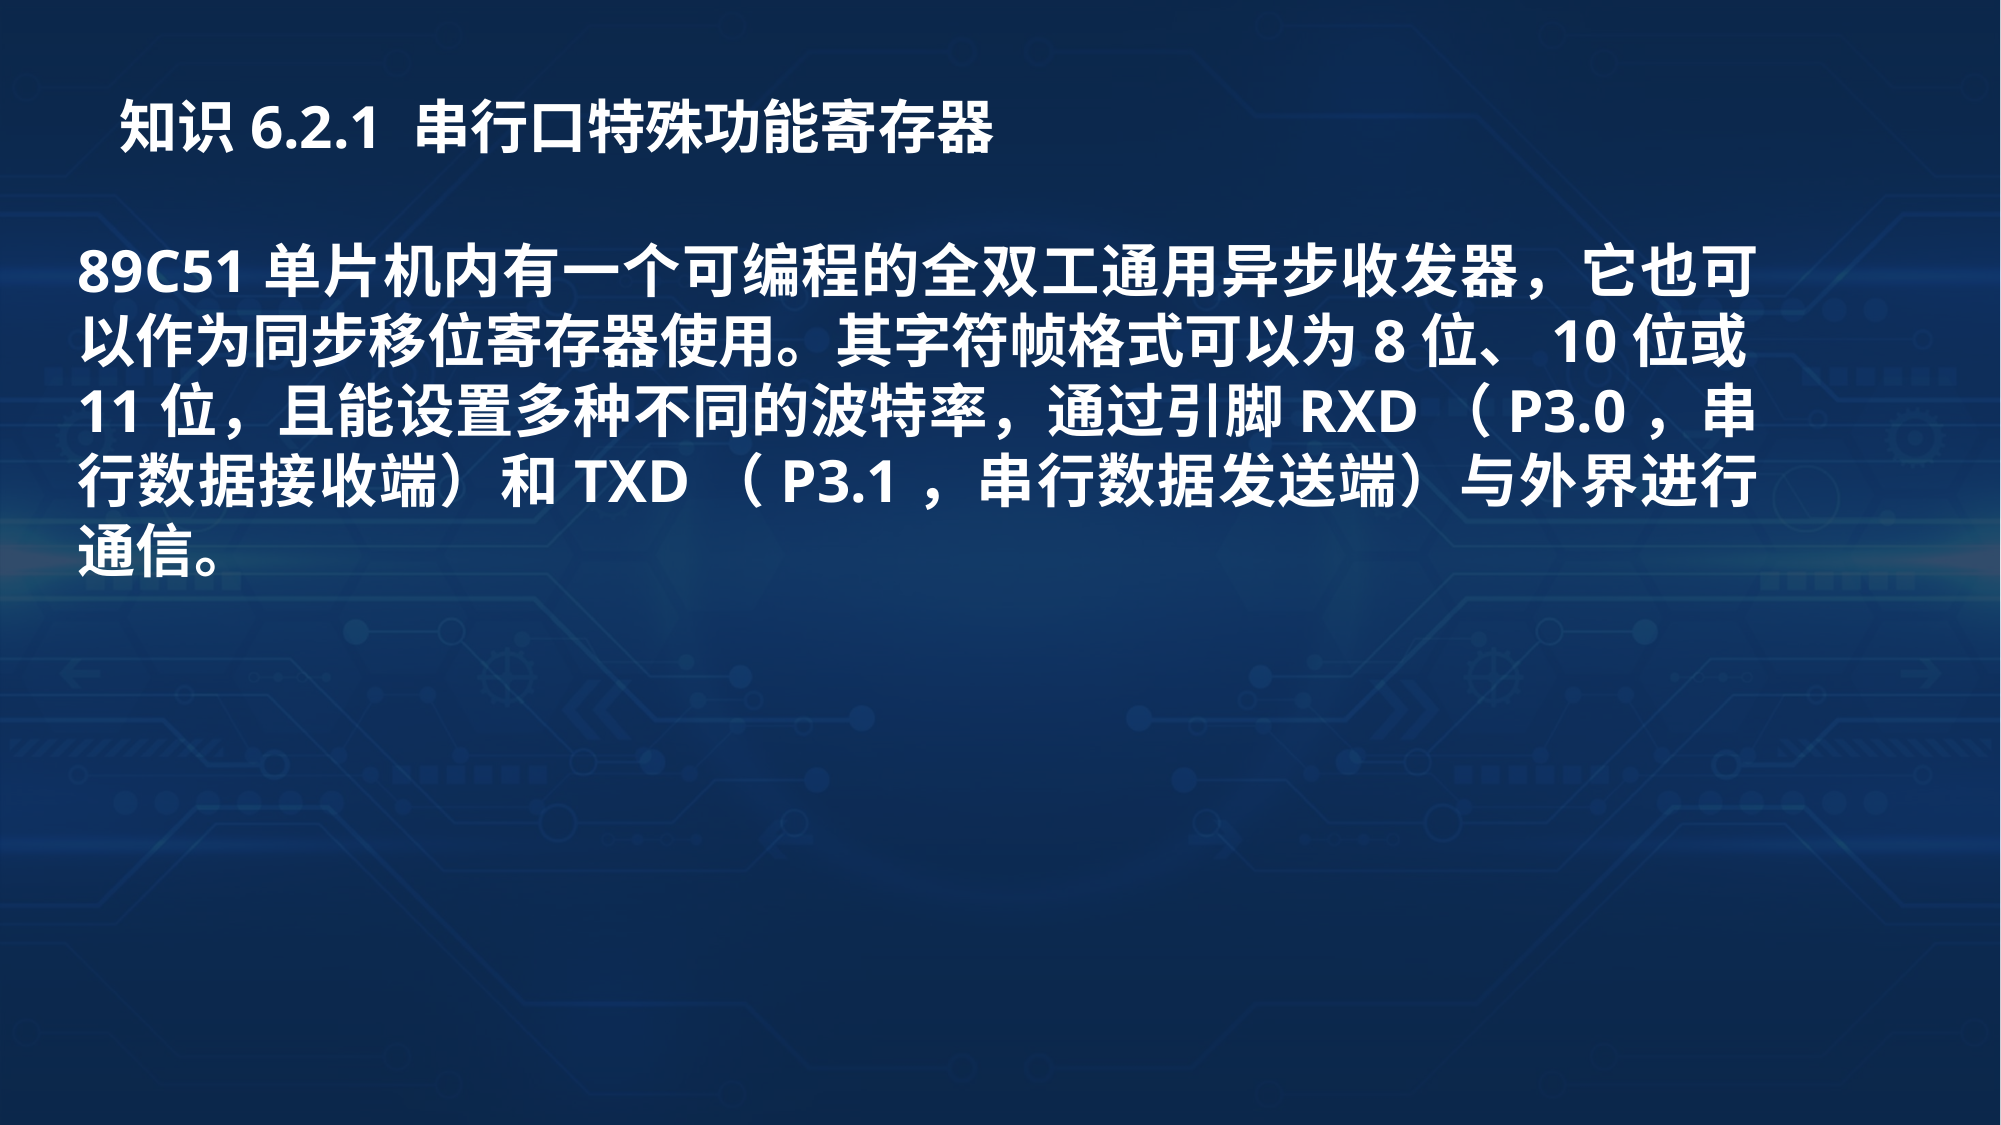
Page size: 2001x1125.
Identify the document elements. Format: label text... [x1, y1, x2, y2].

text_box 89C51单片机内有一个可编程的全双工通用异步收发器，它也可以作为同步移位寄存器使用。其字符帧格式可以为8位、10位或11位，且能设置多种不同的波特率，通过引脚RXD（P3.0，串行数据接收端）和TXD（P3.1，串行数据发送端）与外界进行通信。 [62, 226, 1774, 592]
text_box 知识6.2.1 串行口特殊功能寄存器 [104, 83, 1079, 168]
